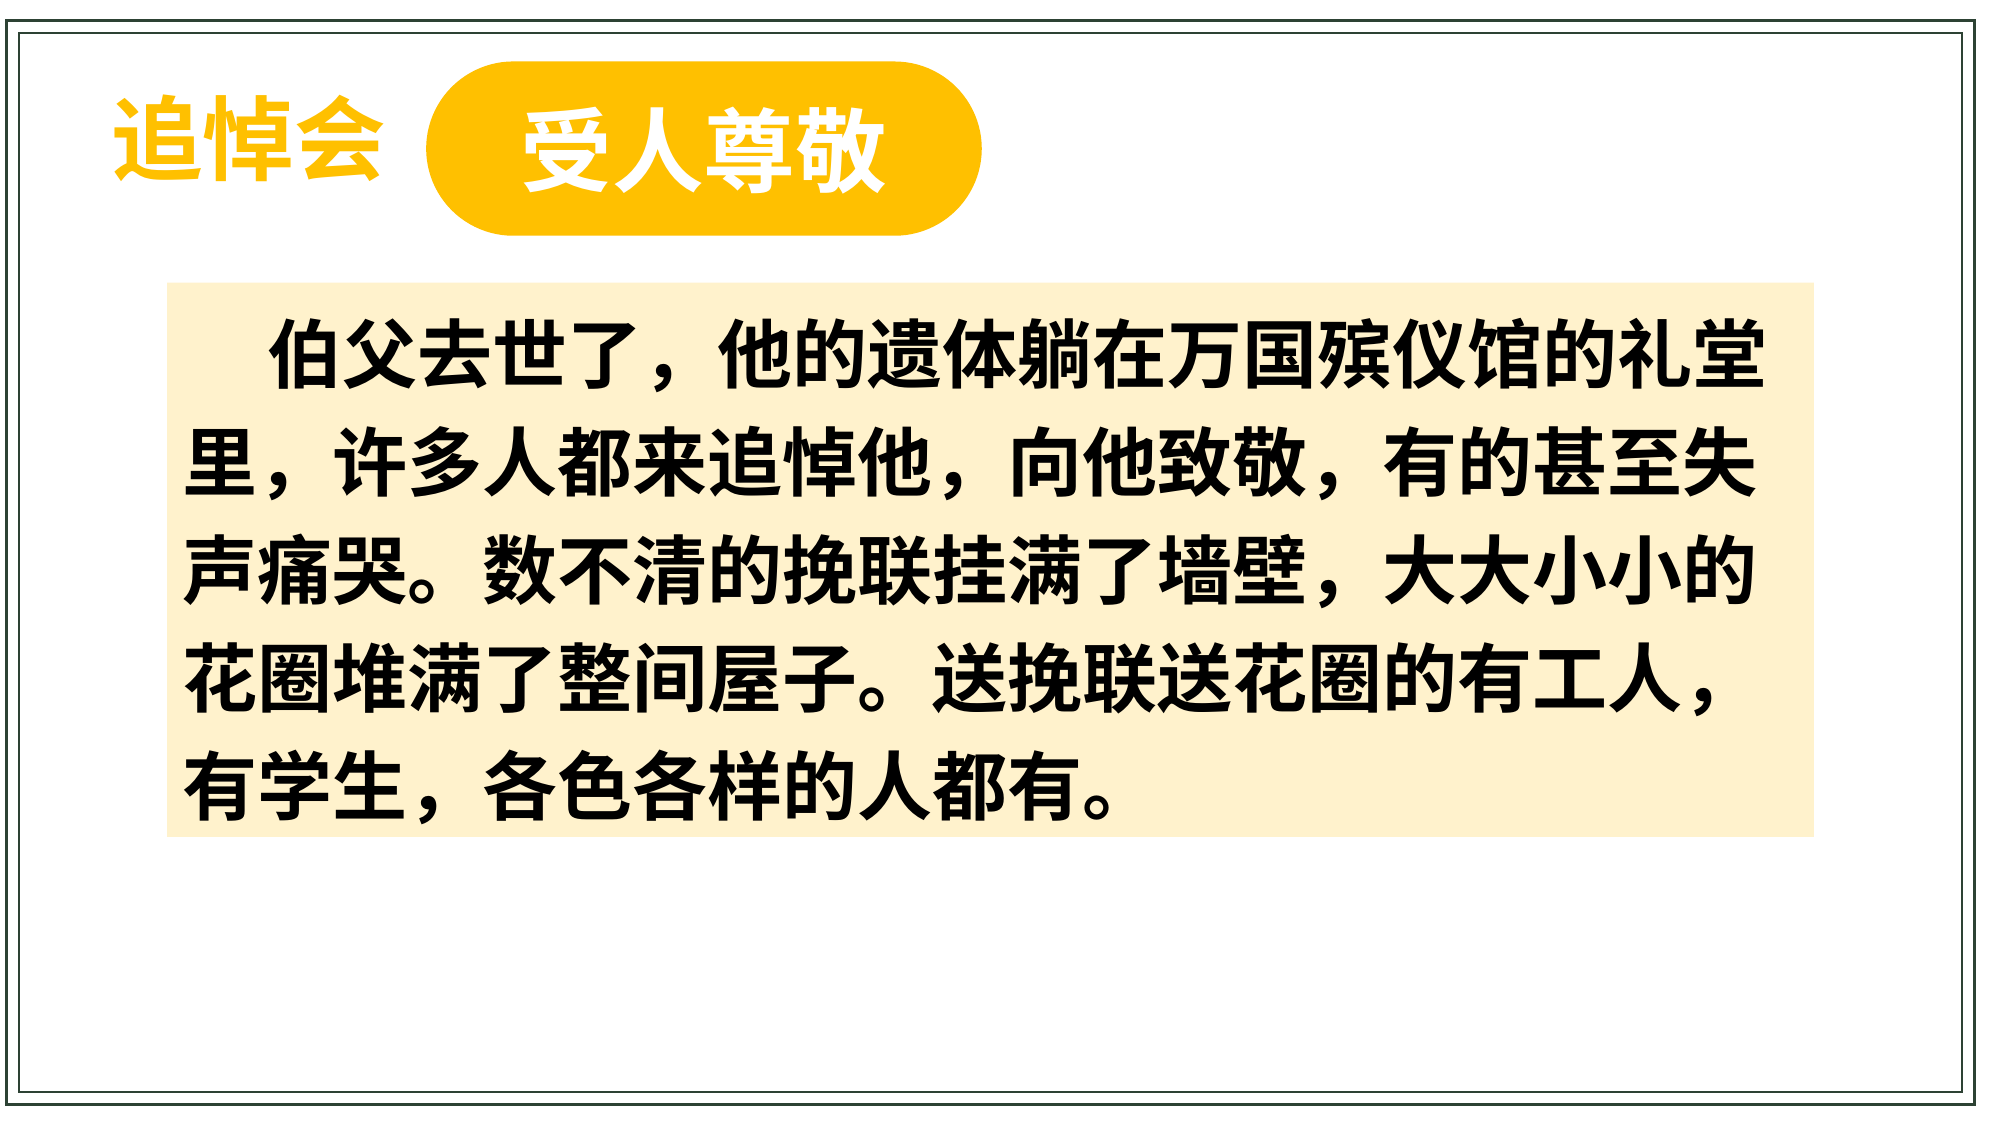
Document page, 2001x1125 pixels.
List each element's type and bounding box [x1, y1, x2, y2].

text_box [6, 20, 1975, 1105]
